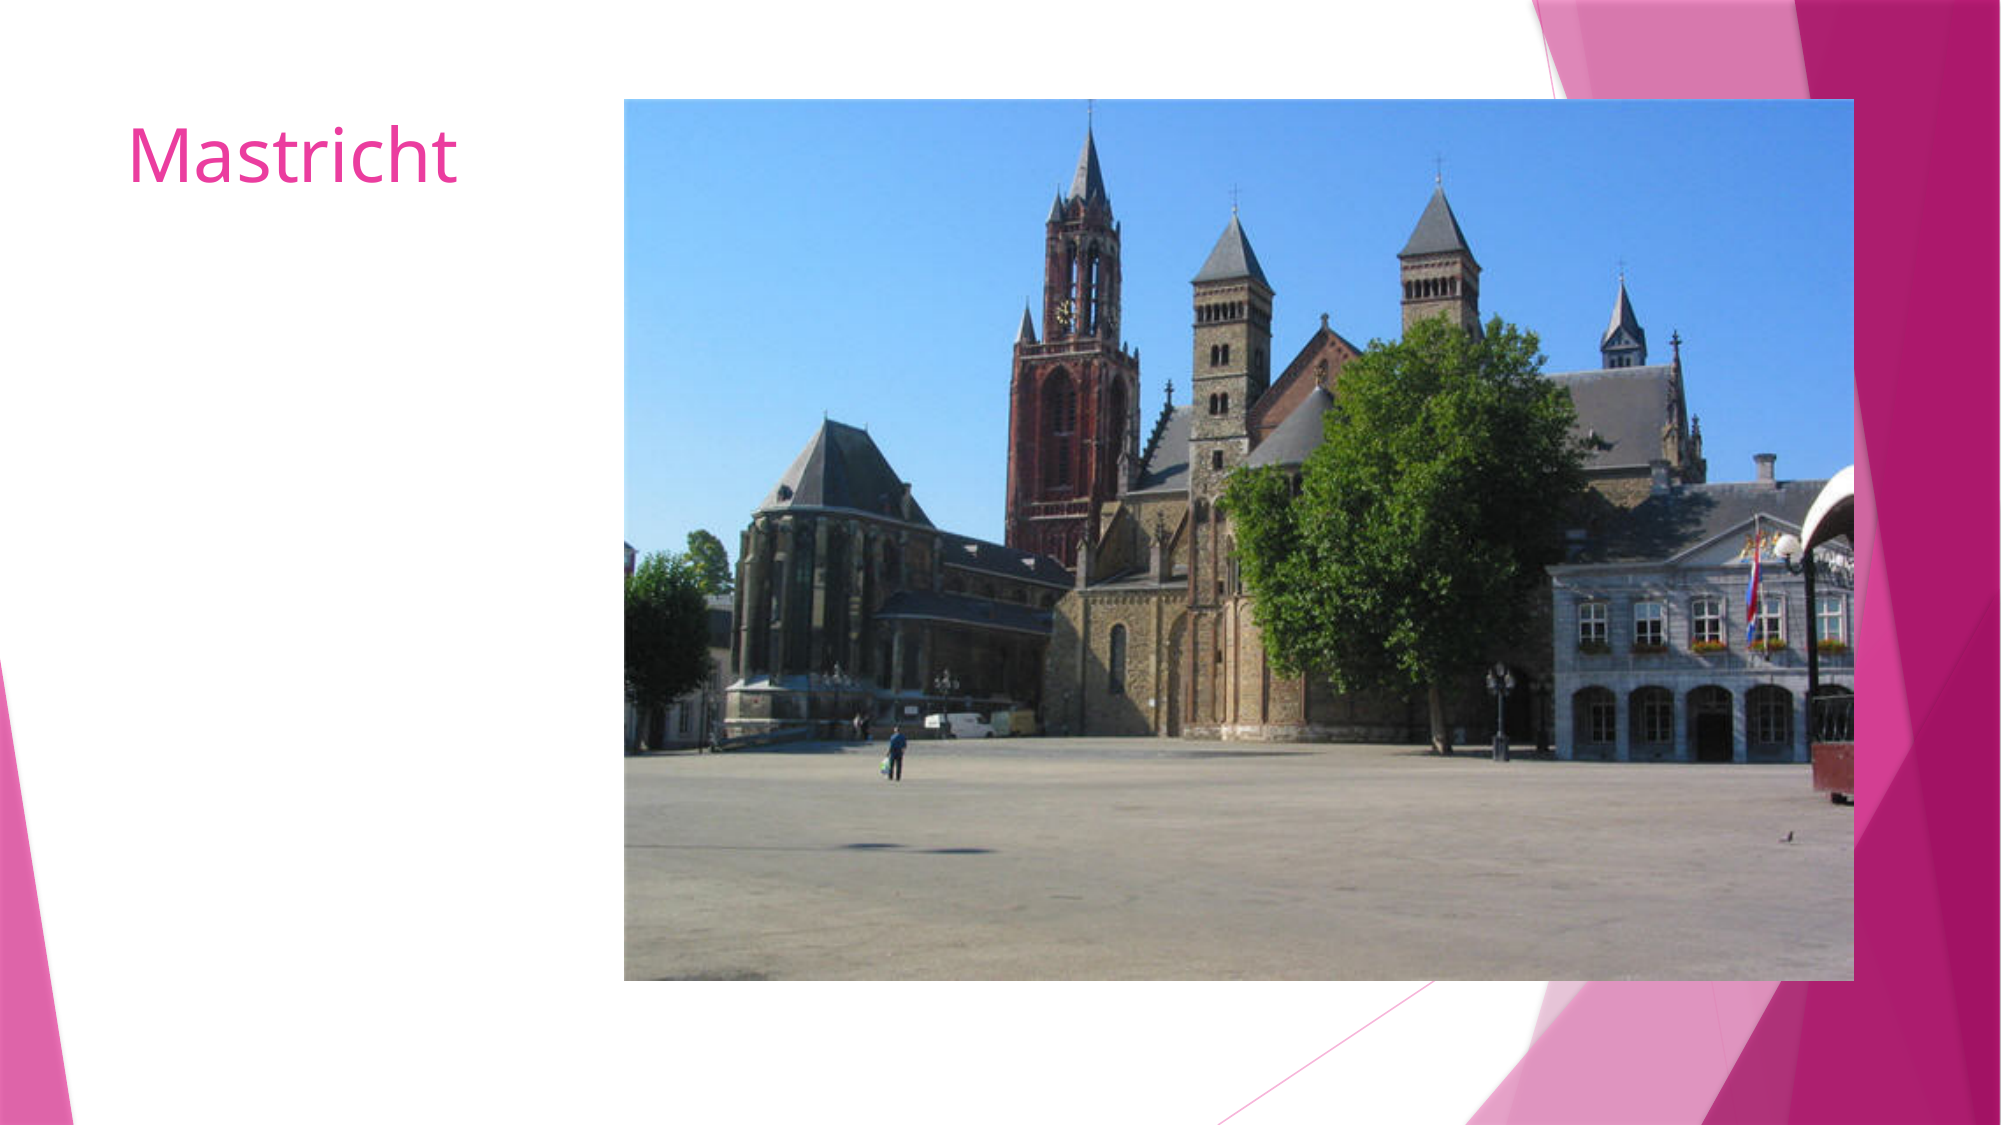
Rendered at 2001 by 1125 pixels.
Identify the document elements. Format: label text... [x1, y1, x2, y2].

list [624, 99, 1854, 982]
title Mastricht [111, 99, 623, 317]
